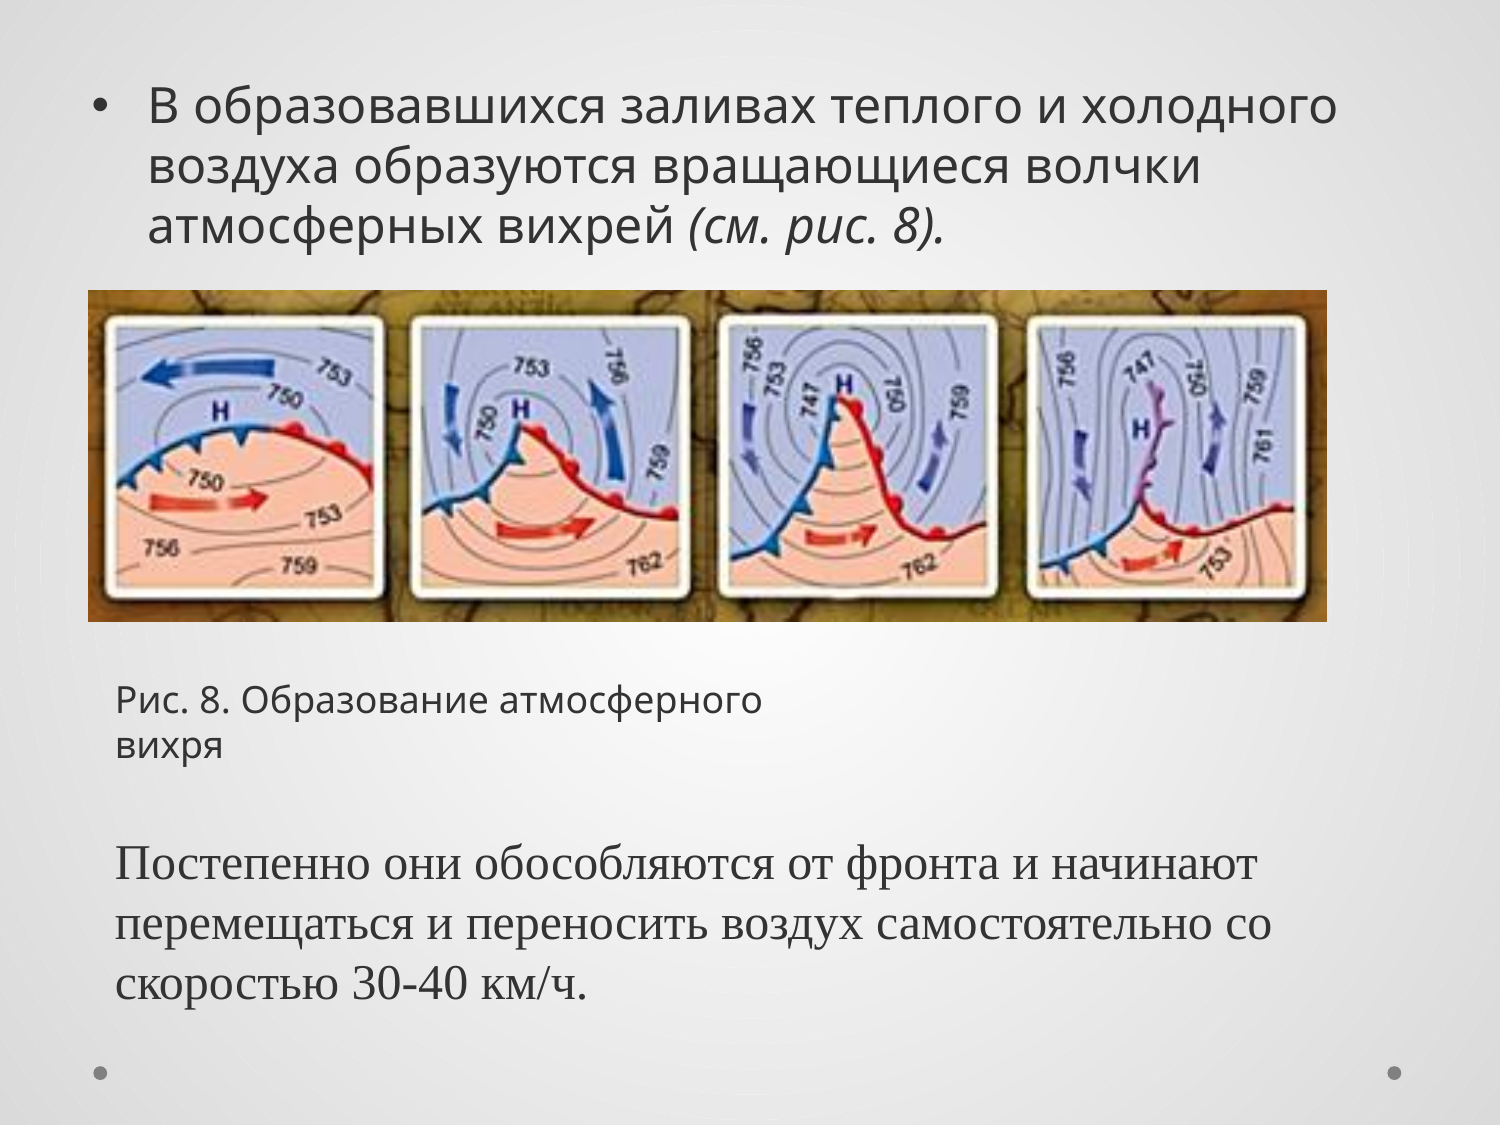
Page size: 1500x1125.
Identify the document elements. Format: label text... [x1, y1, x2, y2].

picture [88, 290, 1328, 622]
list В образовавшихся заливах теплого и холодного воздуха образуются вращающиеся волчки атмосферных вихрей (см. рис. 8). [76, 66, 1427, 296]
text_box Рис. 8. Образование атмосферного вихря [100, 668, 851, 774]
text_box Постепенно они обособляются от фронта и начинают перемещаться и переносить воздух самостоятельно со скоростью 30-40 км/ч. [100, 822, 1328, 1017]
